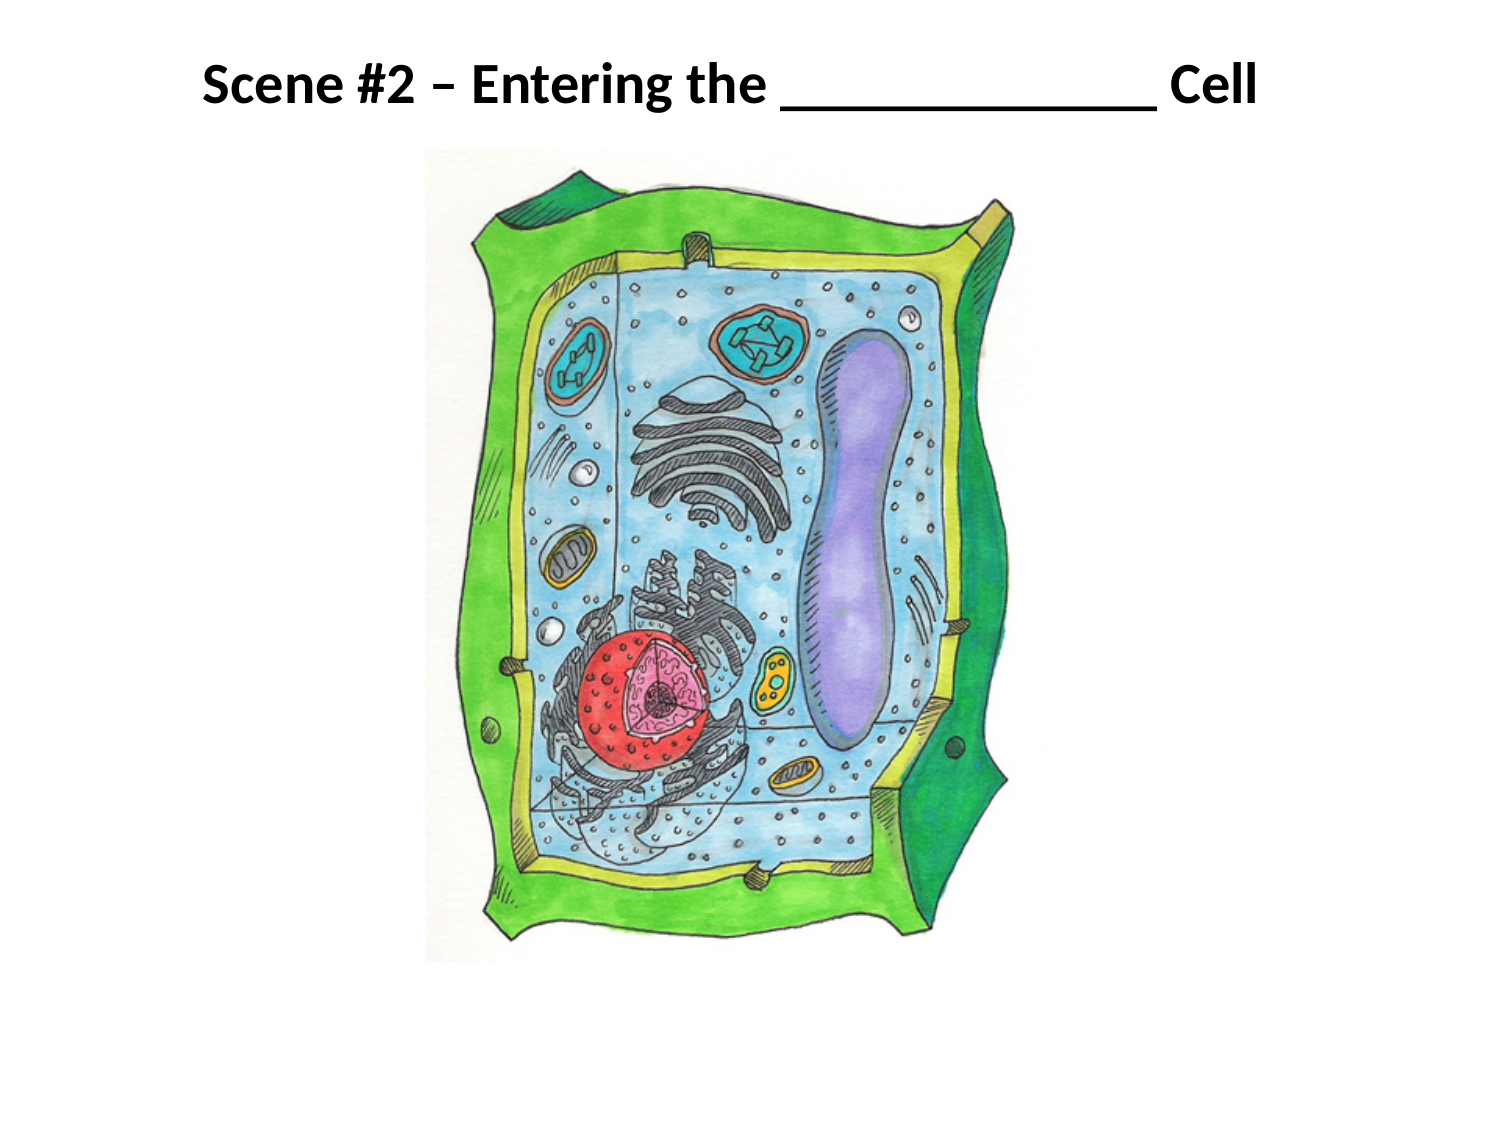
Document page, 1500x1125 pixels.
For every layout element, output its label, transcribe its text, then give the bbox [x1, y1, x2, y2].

picture [424, 149, 1051, 963]
text_box Scene #2 – Entering the _____________ Cell [37, 37, 1425, 123]
